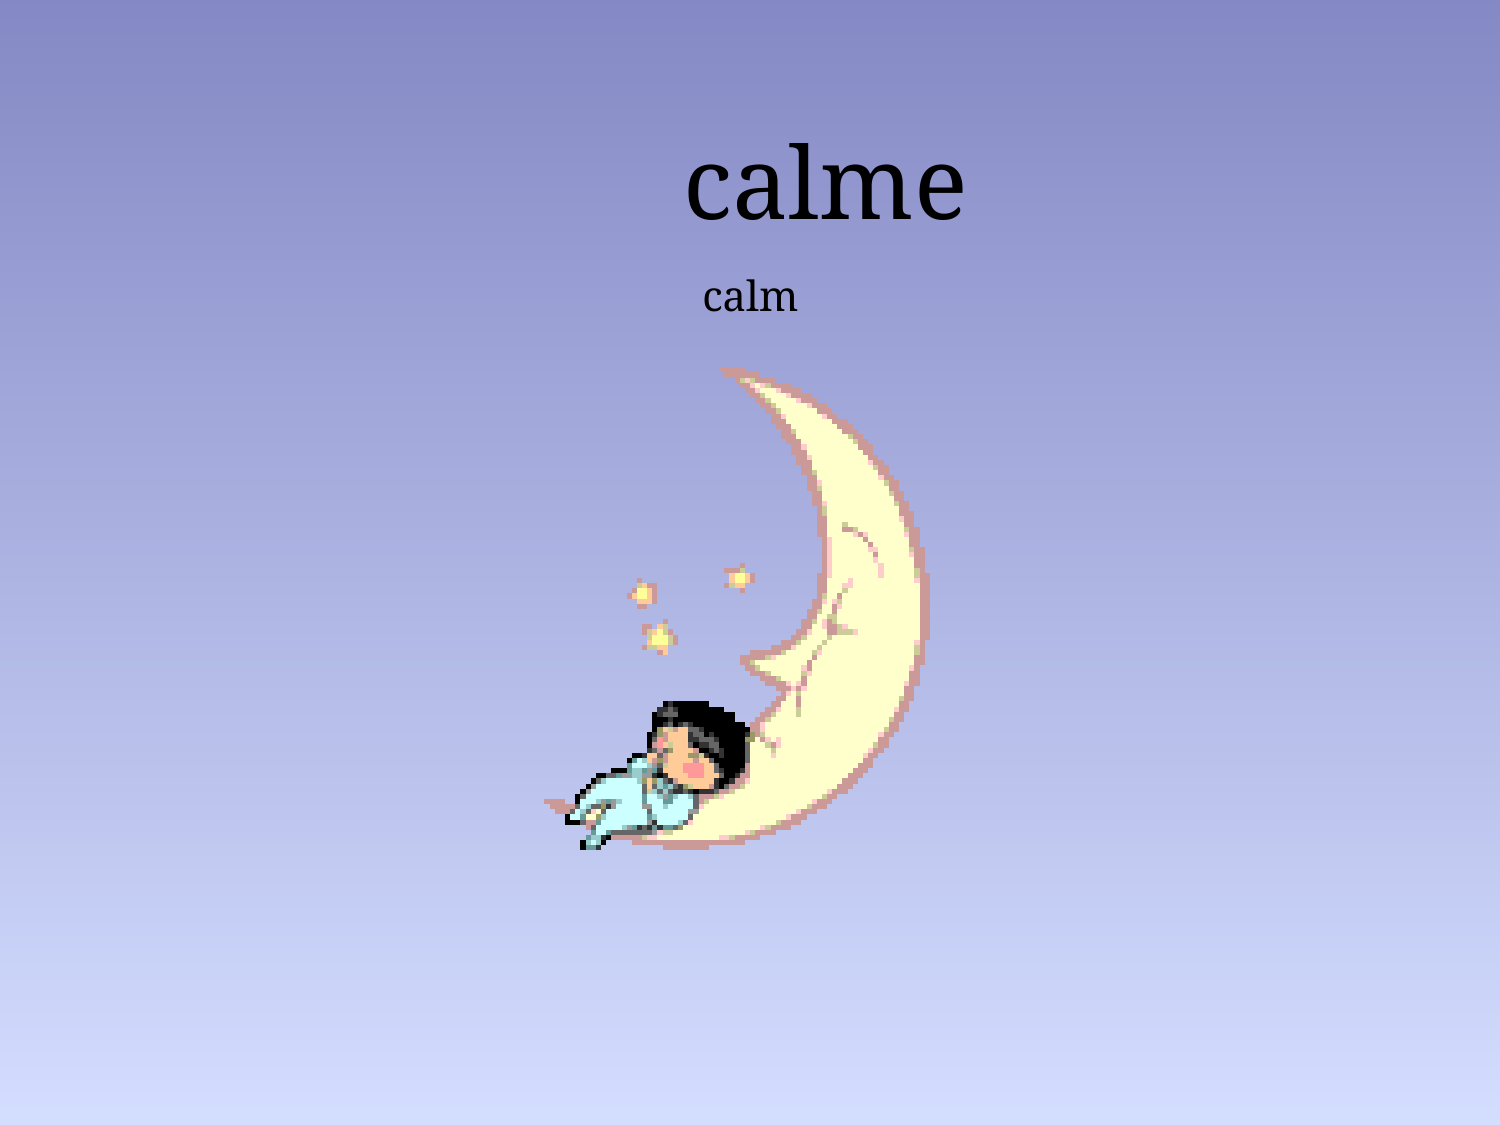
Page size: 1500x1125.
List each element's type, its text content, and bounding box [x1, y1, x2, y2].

picture [437, 337, 992, 892]
text_box calm [687, 262, 1100, 328]
text_box calme [668, 112, 1175, 248]
